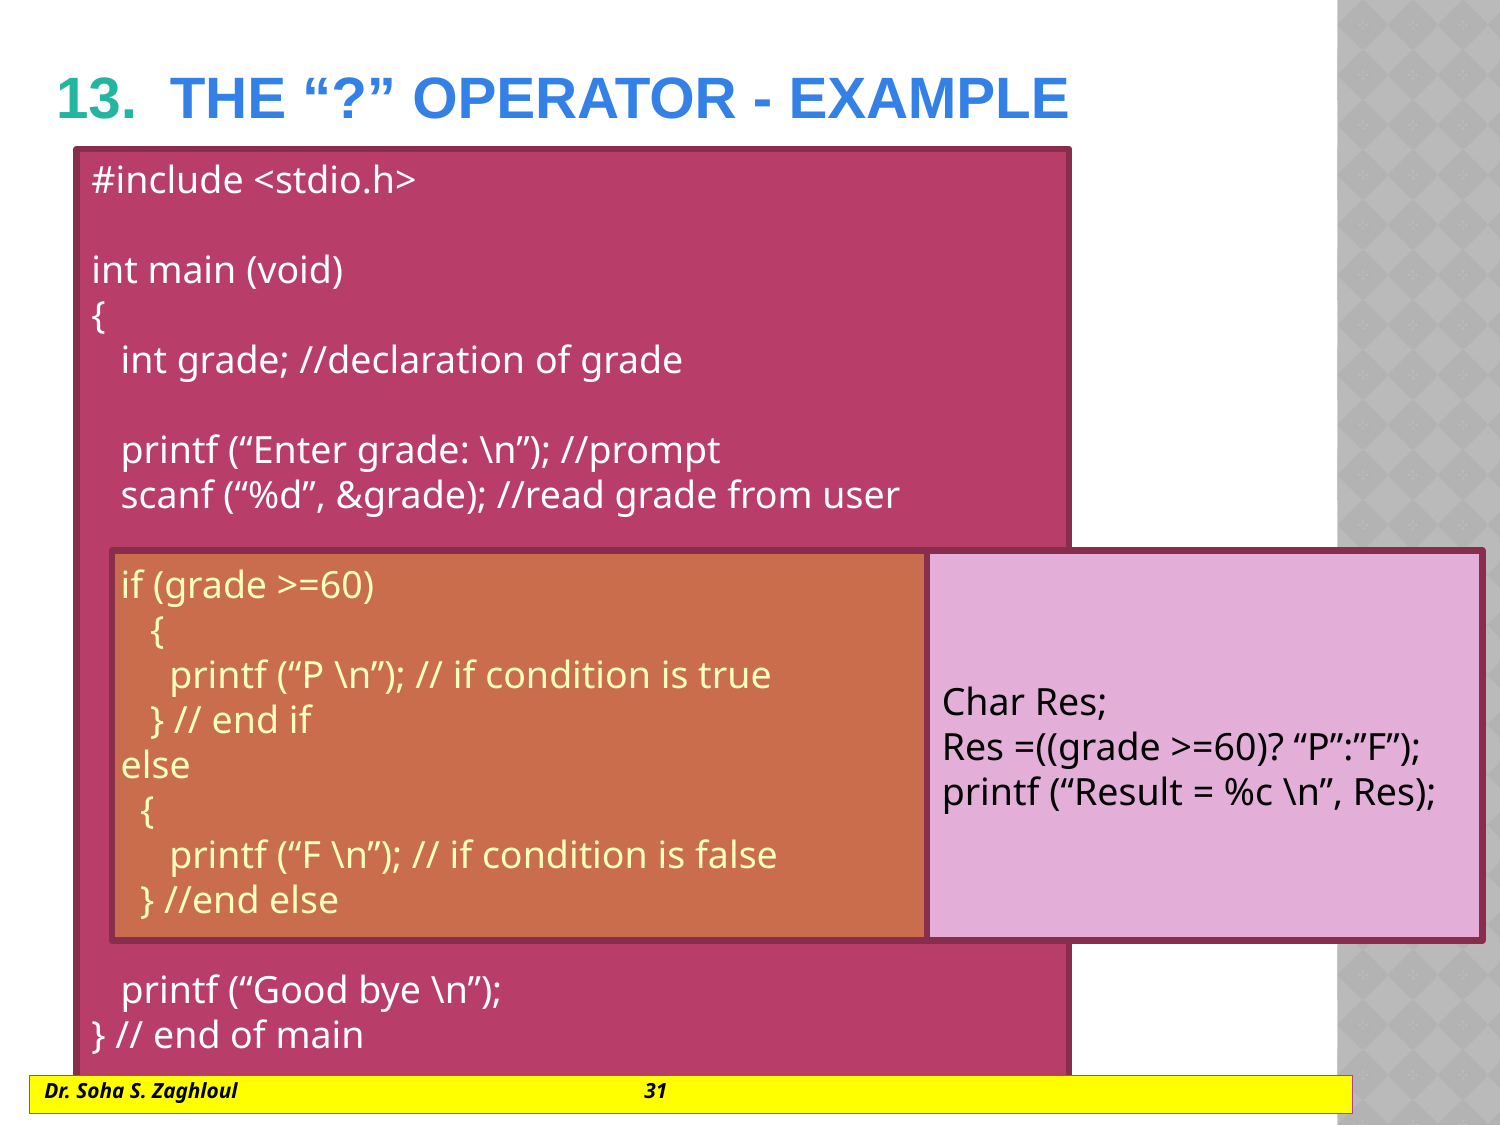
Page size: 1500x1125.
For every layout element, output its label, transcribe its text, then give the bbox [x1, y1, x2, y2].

text_box Dr. Soha S. Zaghloul 31 [29, 1075, 1353, 1114]
text_box #include <stdio.h> int main (void) { int grade; //declaration of grade printf (“Enter grade: \n”); //prompt scanf (“%d”, &grade); //read grade from user if (grade >=60) { printf (“P \n”); // if condition is true } // end if else { printf (“F \n”); // if condition is false } //end else printf (“Good bye \n”); } // end of main [73, 161, 1072, 1075]
text_box 13. The “?” operator - example [41, 52, 1447, 161]
text_box [109, 547, 925, 944]
text_box Char Res; Res =((grade >=60)? “P”:”F”); printf (“Result = %c \n”, Res); [924, 547, 1486, 944]
